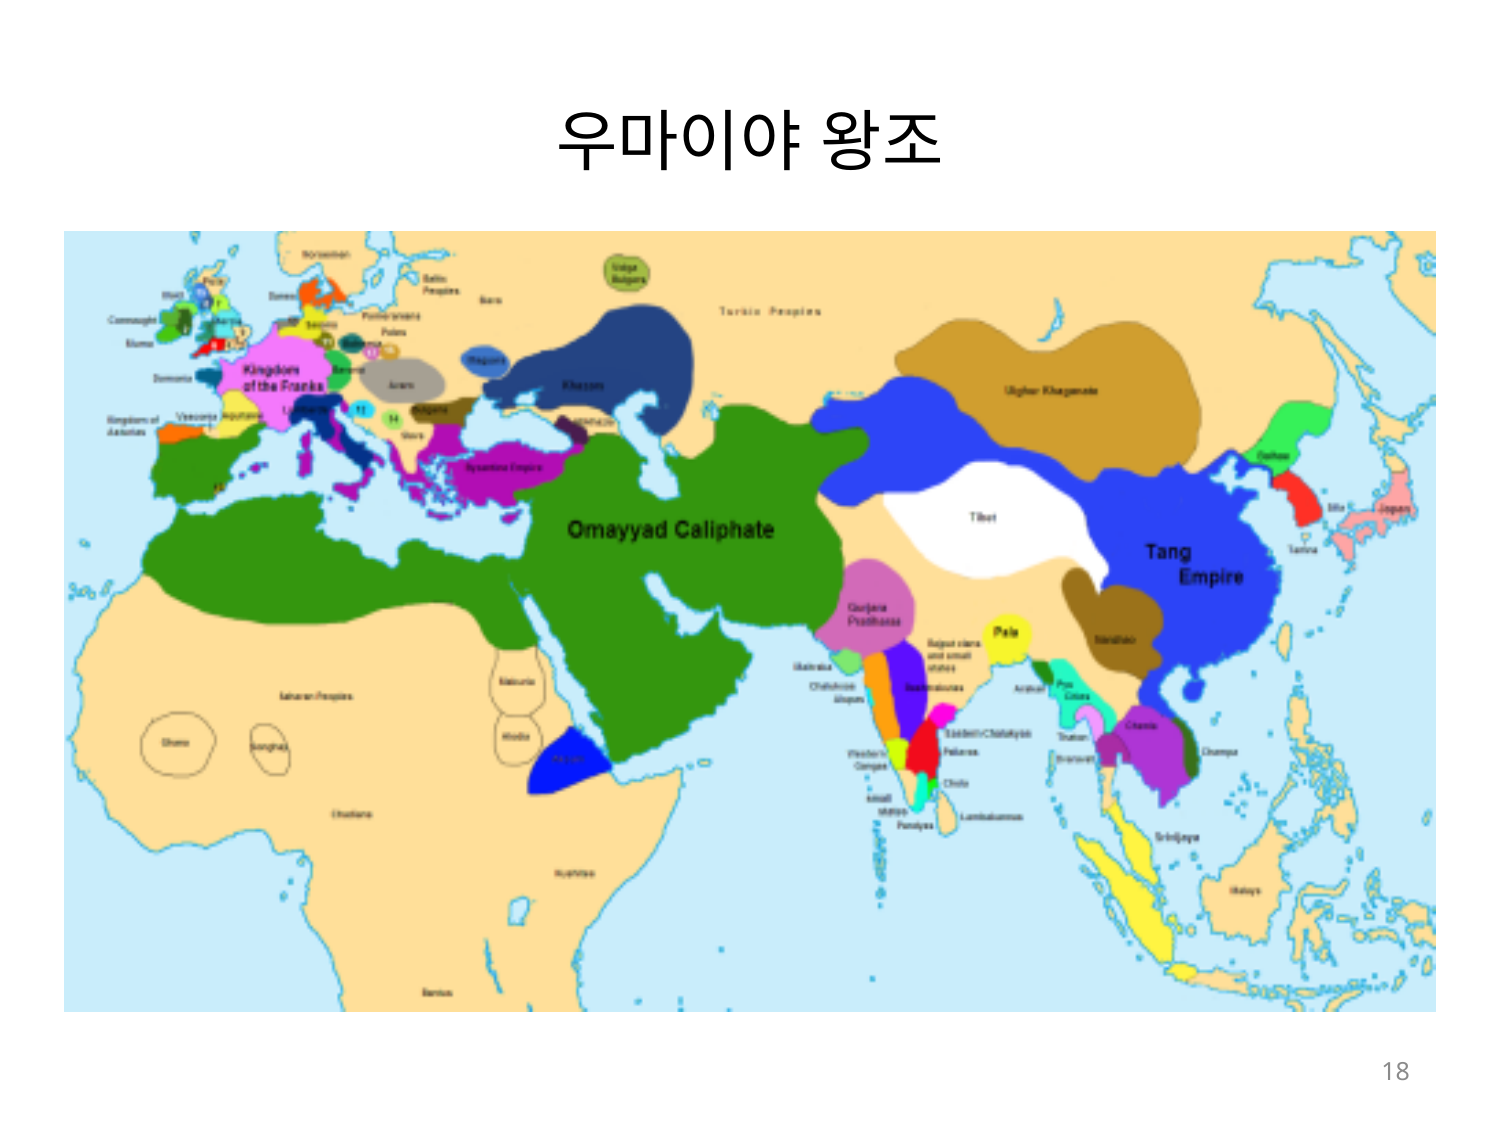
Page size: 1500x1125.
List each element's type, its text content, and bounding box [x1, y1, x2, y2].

slide_number 18 [1074, 1042, 1425, 1103]
title 우마이야 왕조 [75, 45, 1425, 230]
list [64, 231, 1436, 1012]
